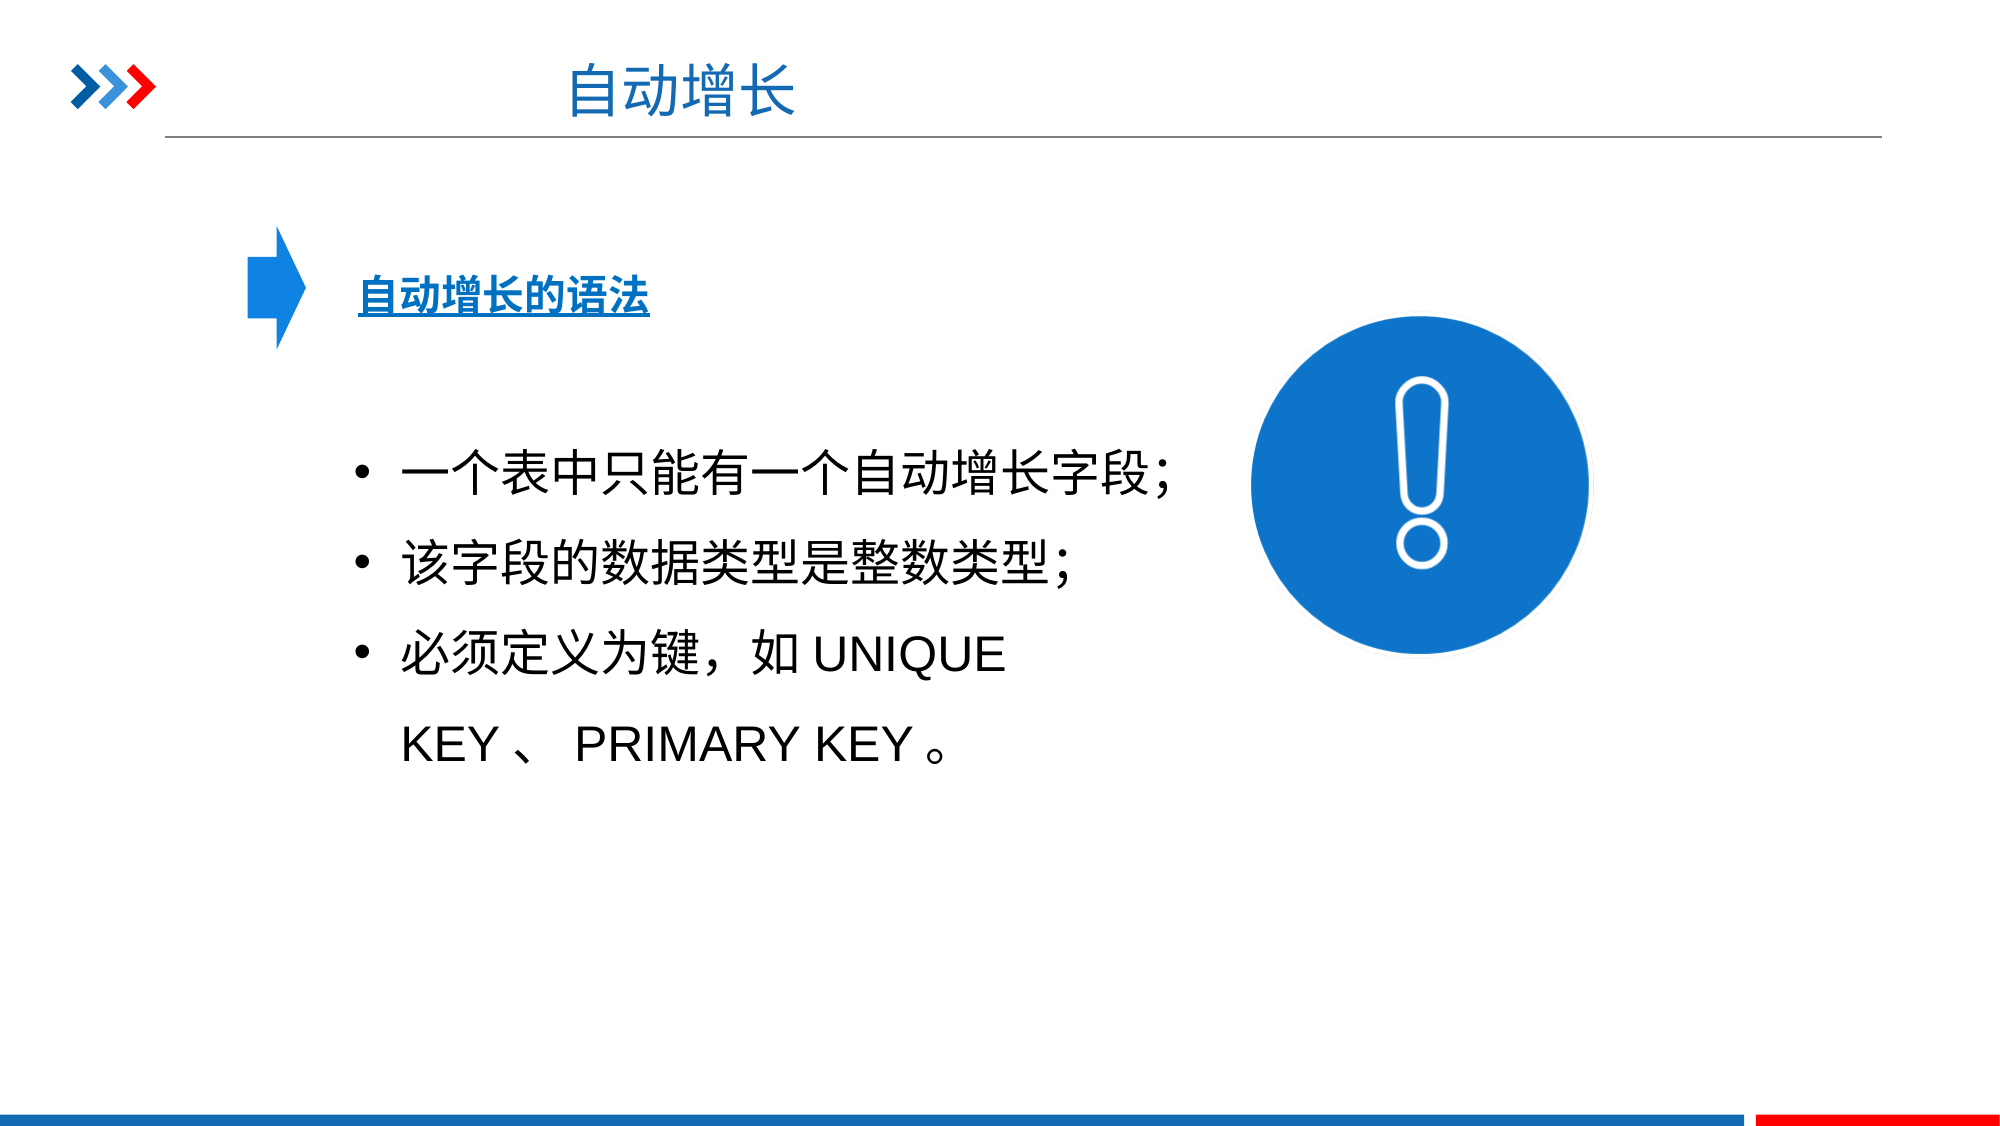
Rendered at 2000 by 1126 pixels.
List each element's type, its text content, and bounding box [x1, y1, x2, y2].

text_box [247, 226, 306, 350]
picture [1245, 281, 1692, 703]
text_box 一个表中只能有一个自动增长字段； 该字段的数据类型是整数类型； 必须定义为键，如UNIQUE KEY、PRIMARY KEY。 [338, 403, 1281, 779]
title 自动增长 [521, 25, 1296, 153]
text_box 自动增长的语法 [342, 261, 665, 326]
